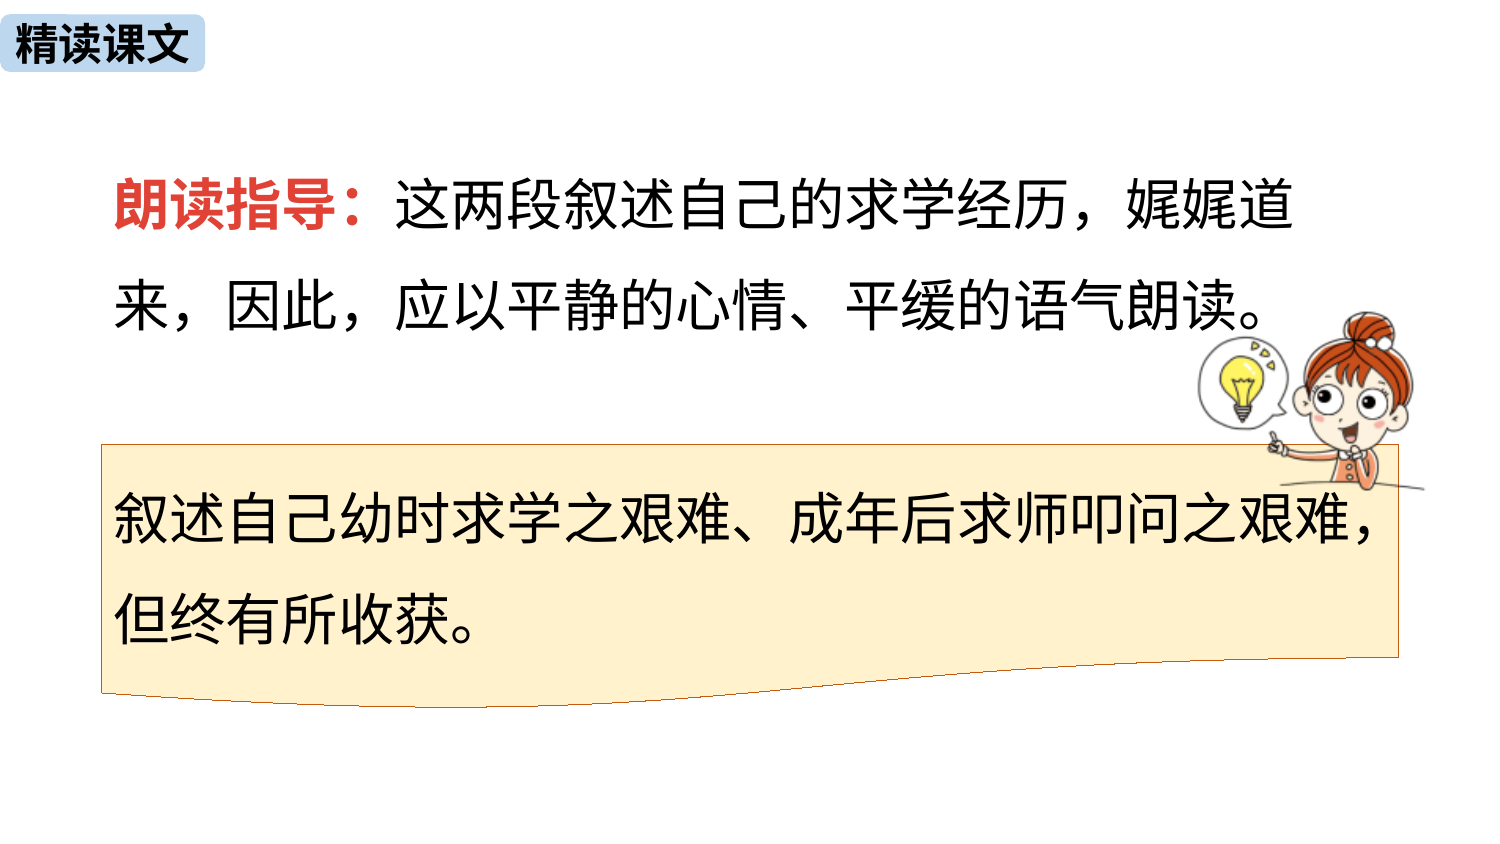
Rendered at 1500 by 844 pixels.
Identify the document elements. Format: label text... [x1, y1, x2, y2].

text_box 精读课文 [0, 13, 207, 73]
text_box 叙述自己幼时求学之艰难、成年后求师叩问之艰难，但终有所收获。 [101, 444, 1399, 708]
picture [1187, 279, 1467, 519]
text_box 朗读指导：这两段叙述自己的求学经历，娓娓道来，因此，应以平静的心情、平缓的语气朗读。 [101, 130, 1330, 344]
